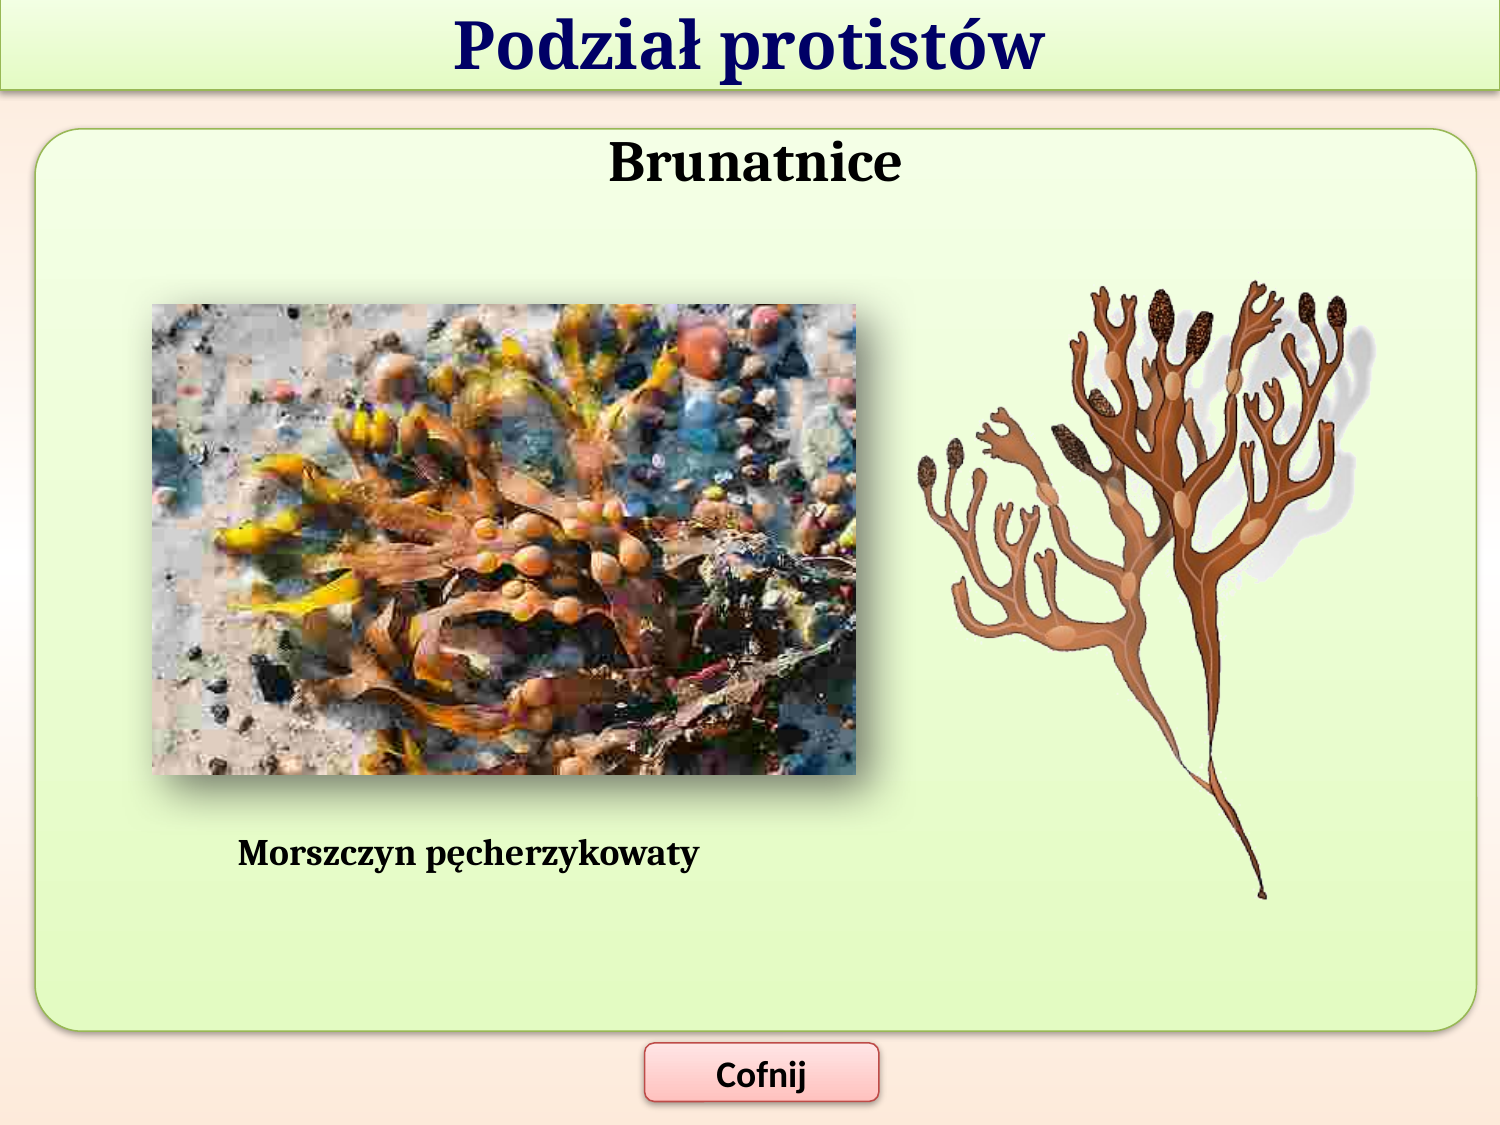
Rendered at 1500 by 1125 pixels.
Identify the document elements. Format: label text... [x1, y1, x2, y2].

text_box Podział protistów [0, 0, 1500, 91]
text_box Cofnij [643, 1042, 880, 1103]
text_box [34, 128, 1477, 1032]
